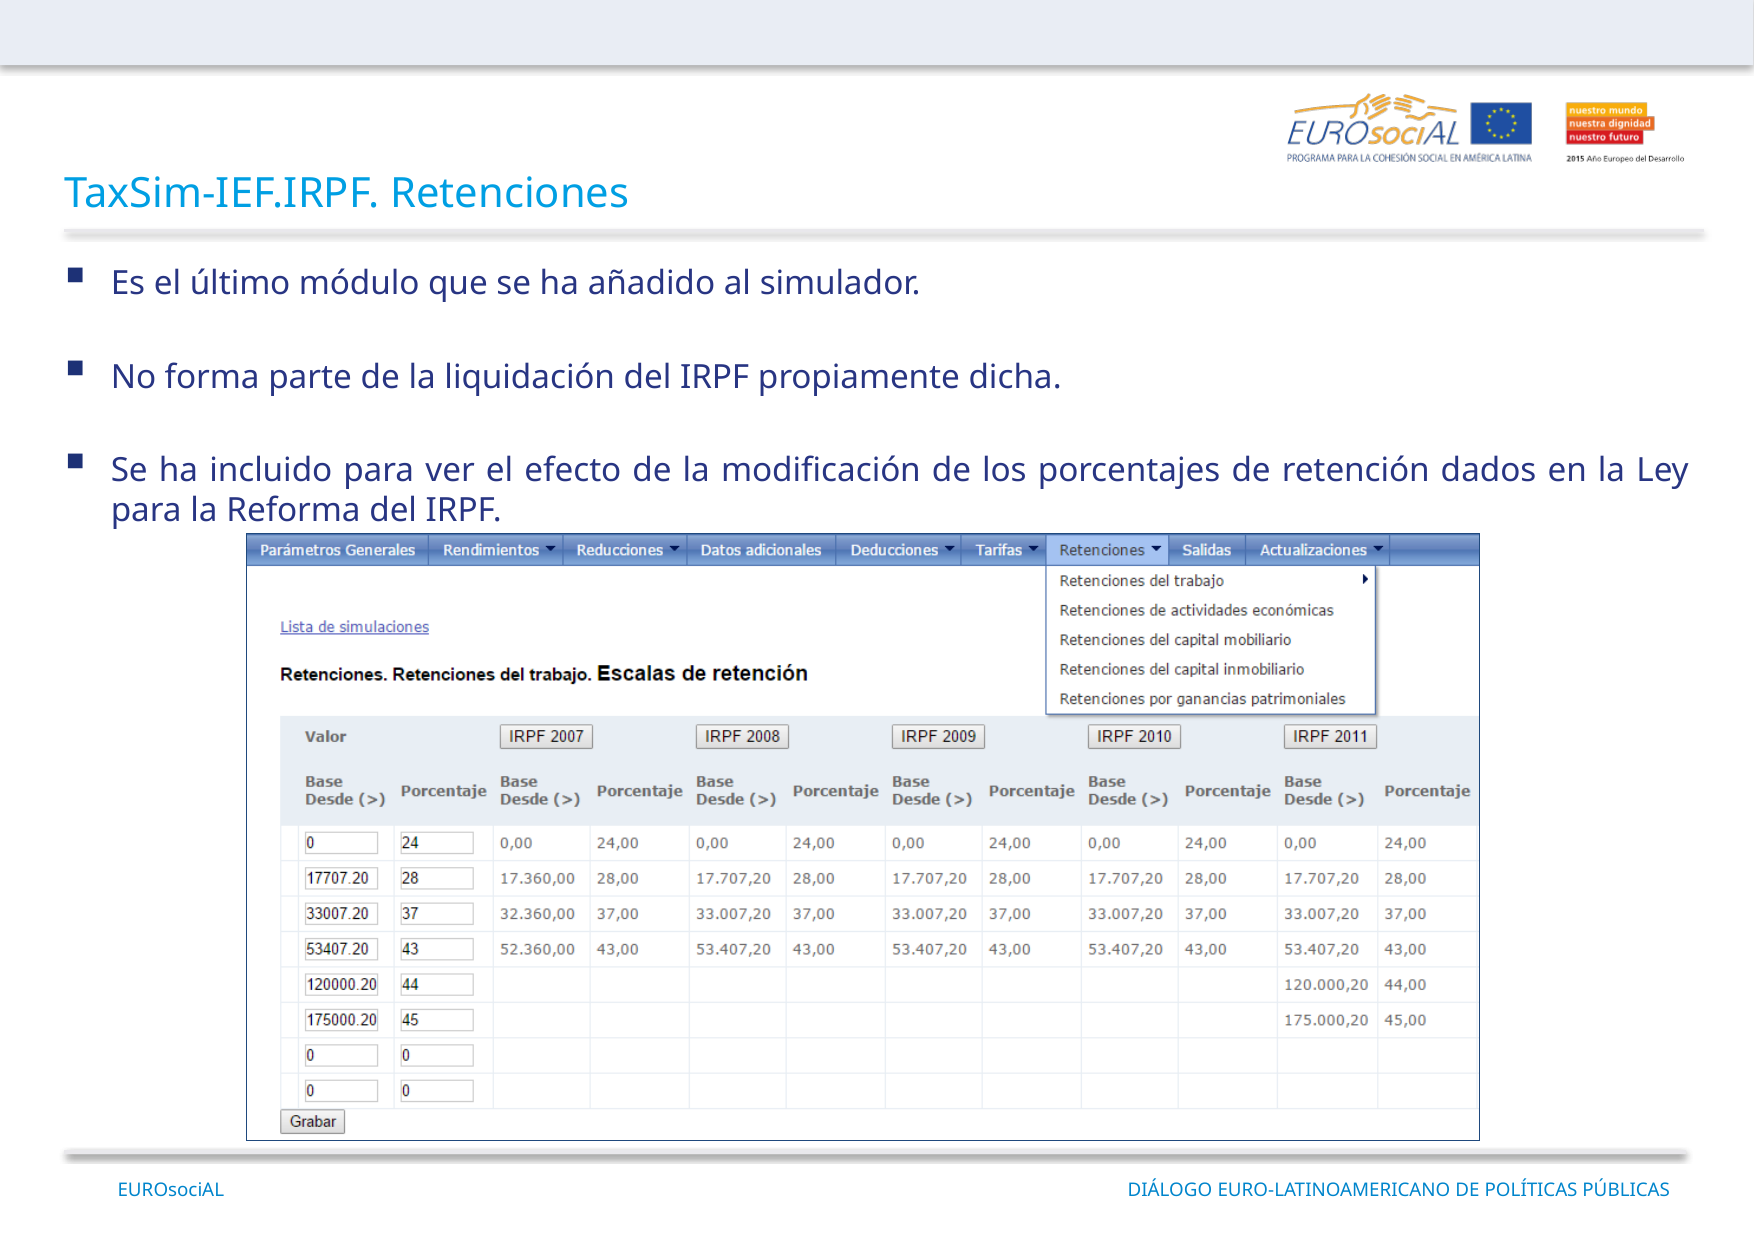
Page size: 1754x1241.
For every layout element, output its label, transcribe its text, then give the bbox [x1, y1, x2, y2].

text_box Es el último módulo que se ha añadido al simulador. No forma parte de la liquidación del IRPF propiamente dicha. Se ha incluido para ver el efecto de la modificación de los porcentajes de retención dados en la Ley para la Reforma del IRPF. [64, 242, 1692, 538]
picture [1278, 88, 1692, 173]
picture [246, 533, 1480, 1141]
text_box TaxSim-IEF.IRPF. Retenciones [49, 158, 1628, 233]
